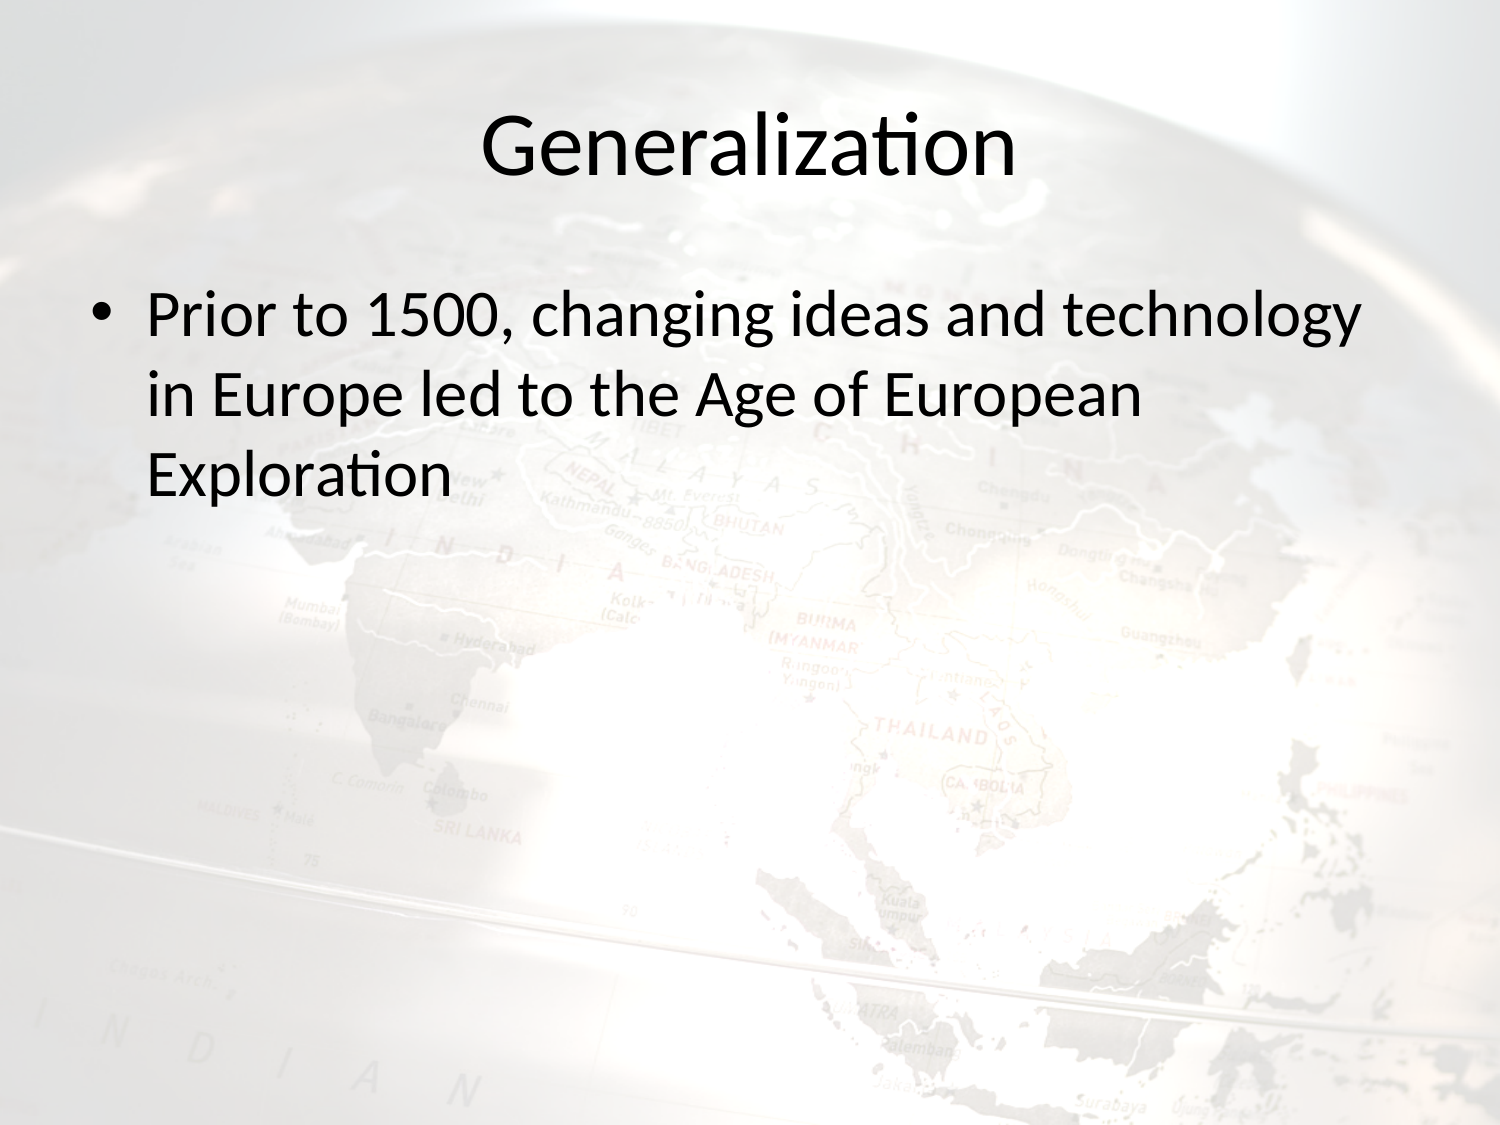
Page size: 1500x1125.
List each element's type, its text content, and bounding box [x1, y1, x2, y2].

title Generalization [75, 45, 1425, 233]
list Prior to 1500, changing ideas and technology in Europe led to the Age of European Exploration [75, 262, 1425, 1005]
